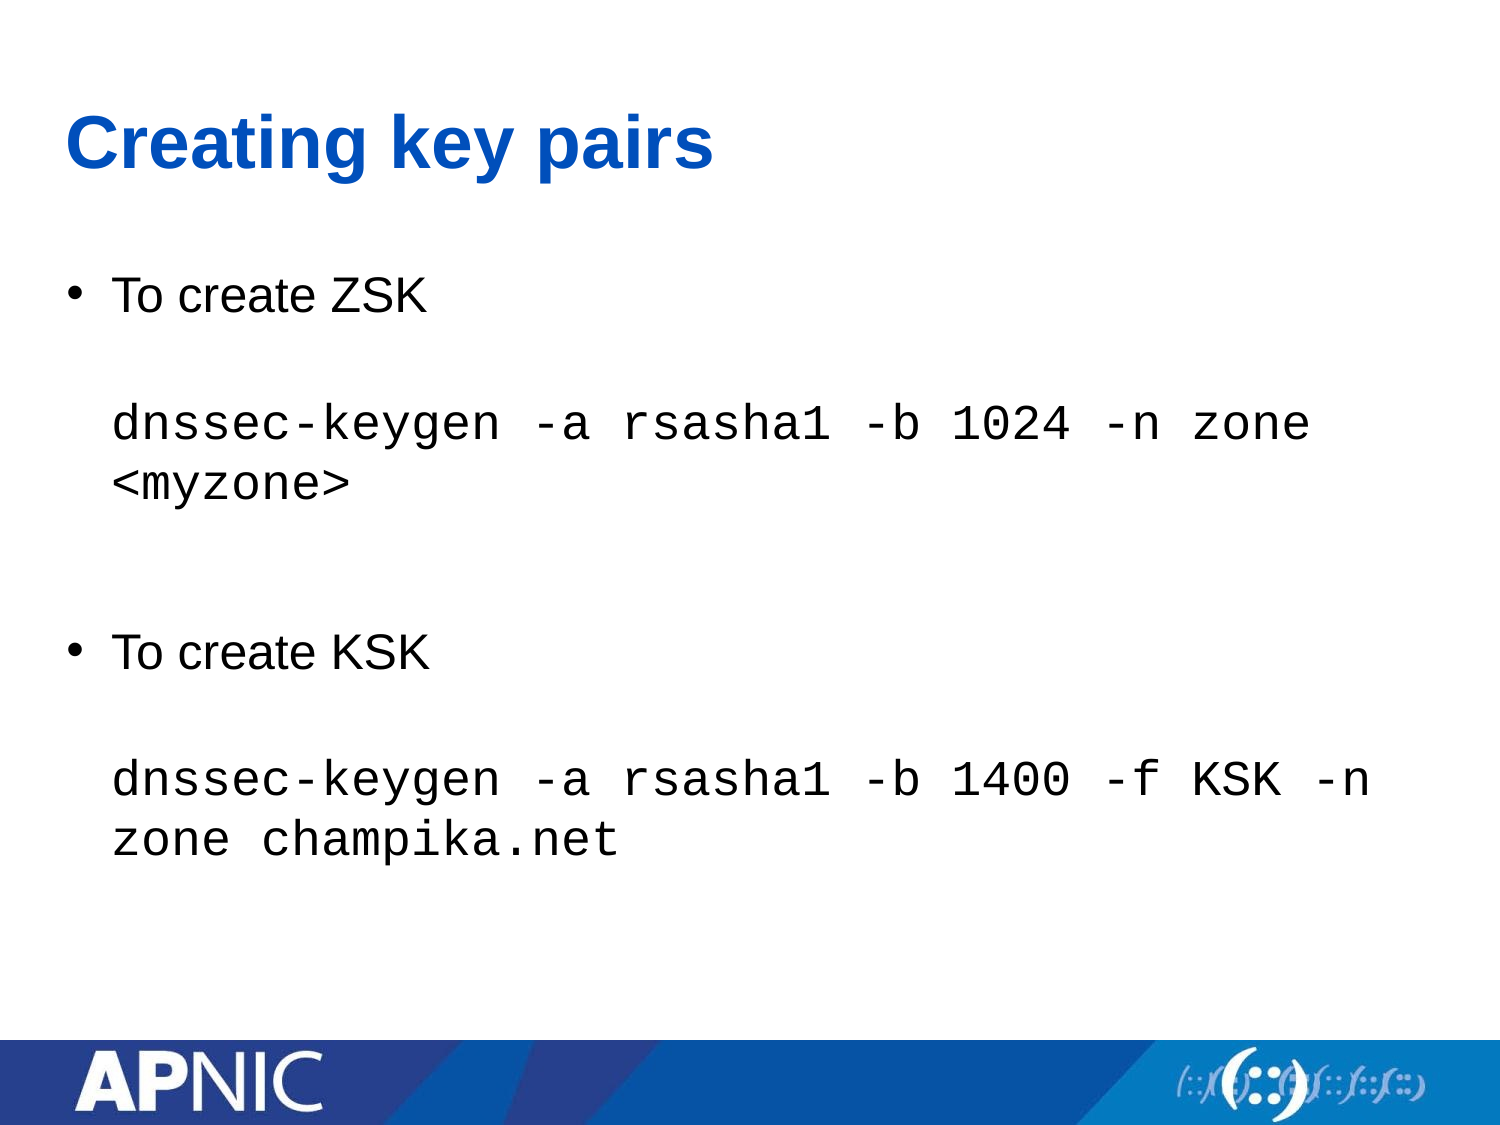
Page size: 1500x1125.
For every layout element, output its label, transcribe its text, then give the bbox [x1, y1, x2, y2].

title Creating key pairs [64, 45, 1436, 233]
list To create ZSK dnssec-keygen -a rsasha1 -b 1024 -n zone <myzone> To create KSK dnssec-keygen -a rsasha1 -b 1400 -f KSK -n zone champika.net [66, 262, 1437, 1012]
picture [0, 1040, 1500, 1125]
